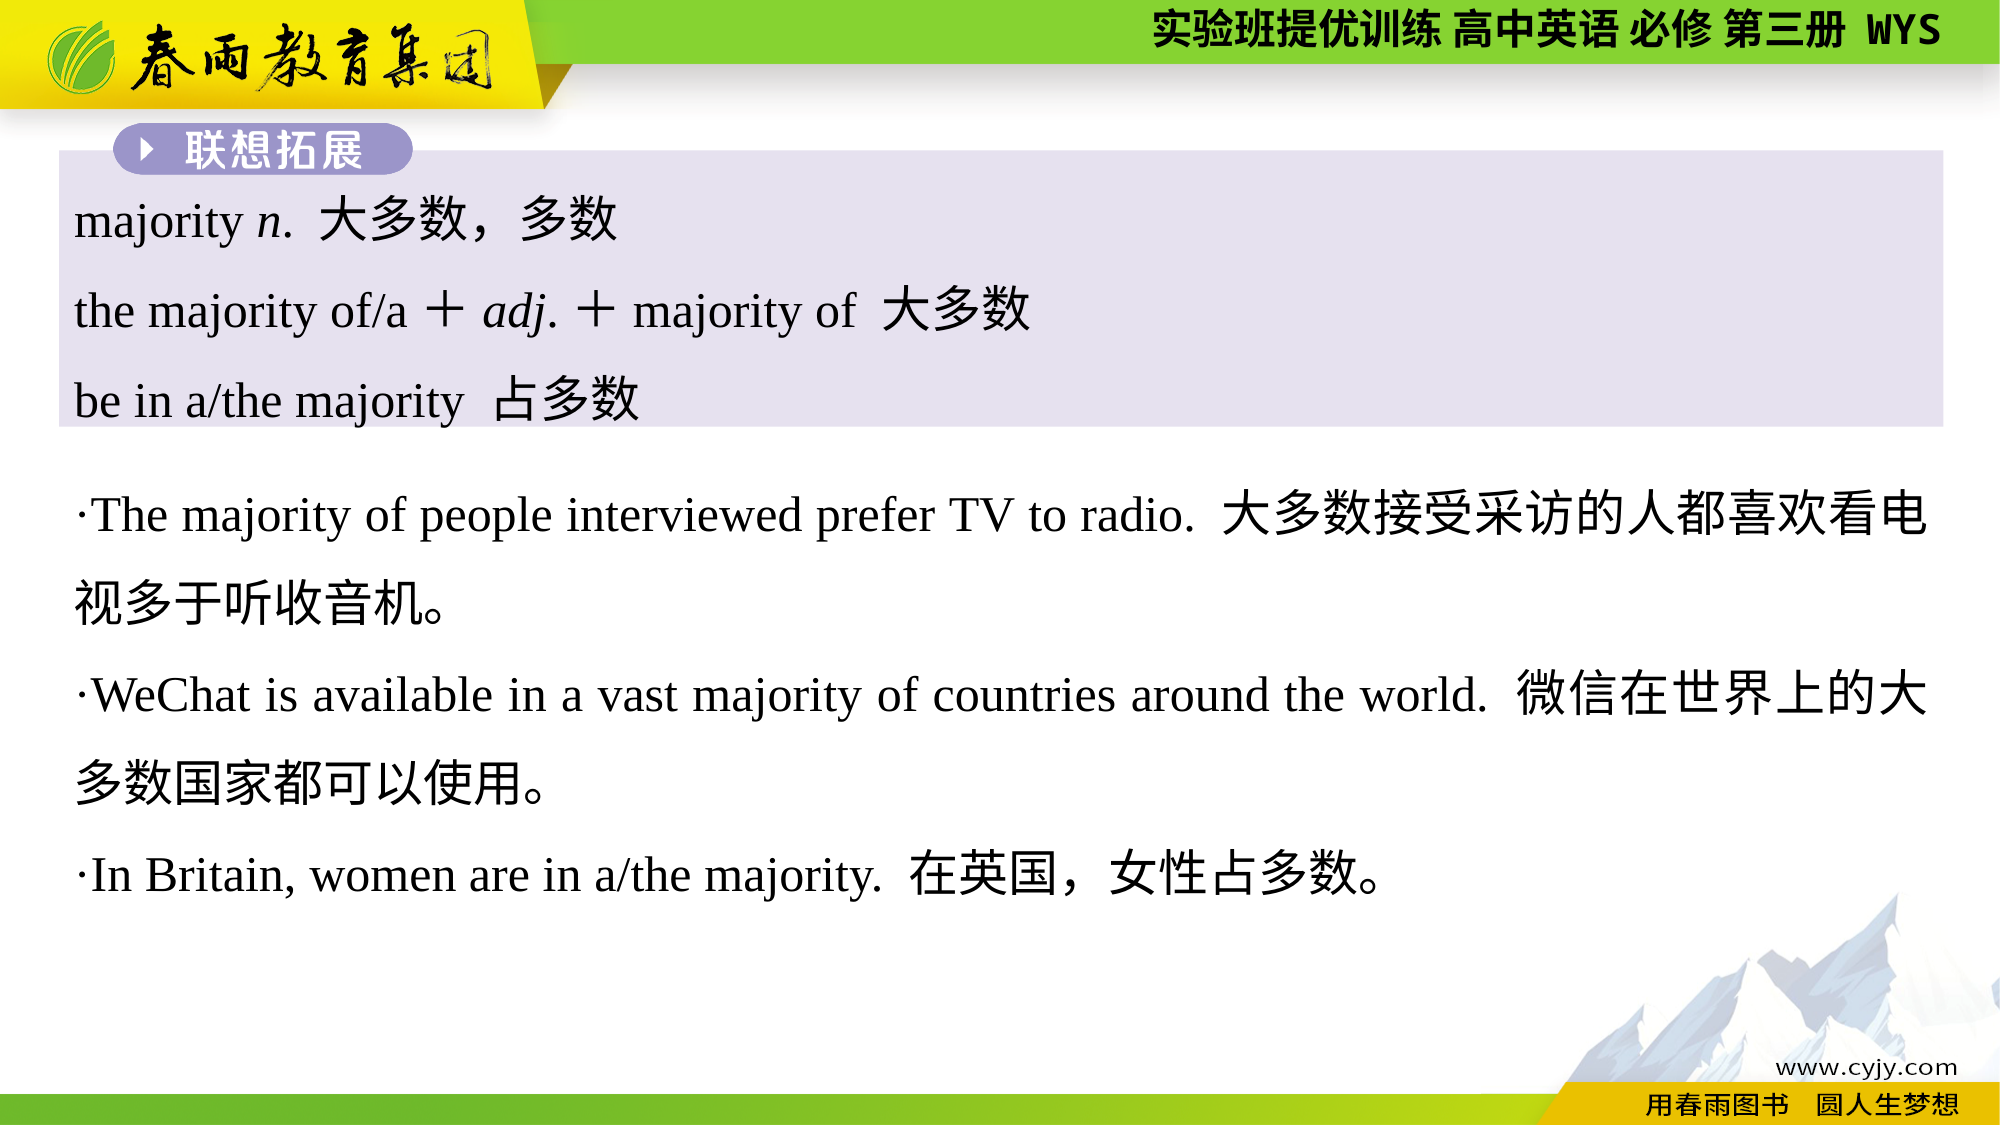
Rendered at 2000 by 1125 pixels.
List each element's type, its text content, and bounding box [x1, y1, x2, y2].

picture [0, 0, 2000, 1125]
text_box ·The majority of people interviewed prefer TV to radio. 大多数接受采访的人都喜欢看电视多于听收音机。 ·WeChat is available in a vast majority of countries around the world. 微信在世界上的大多数国家都可以使用。 ·In Britain, women are in a/the majority. 在英国，女性占多数。 [59, 444, 1944, 910]
list majority n. 大多数，多数 the majority of/a＋adj.＋majority of 大多数 be in a/the majority 占多数 [59, 150, 1944, 427]
